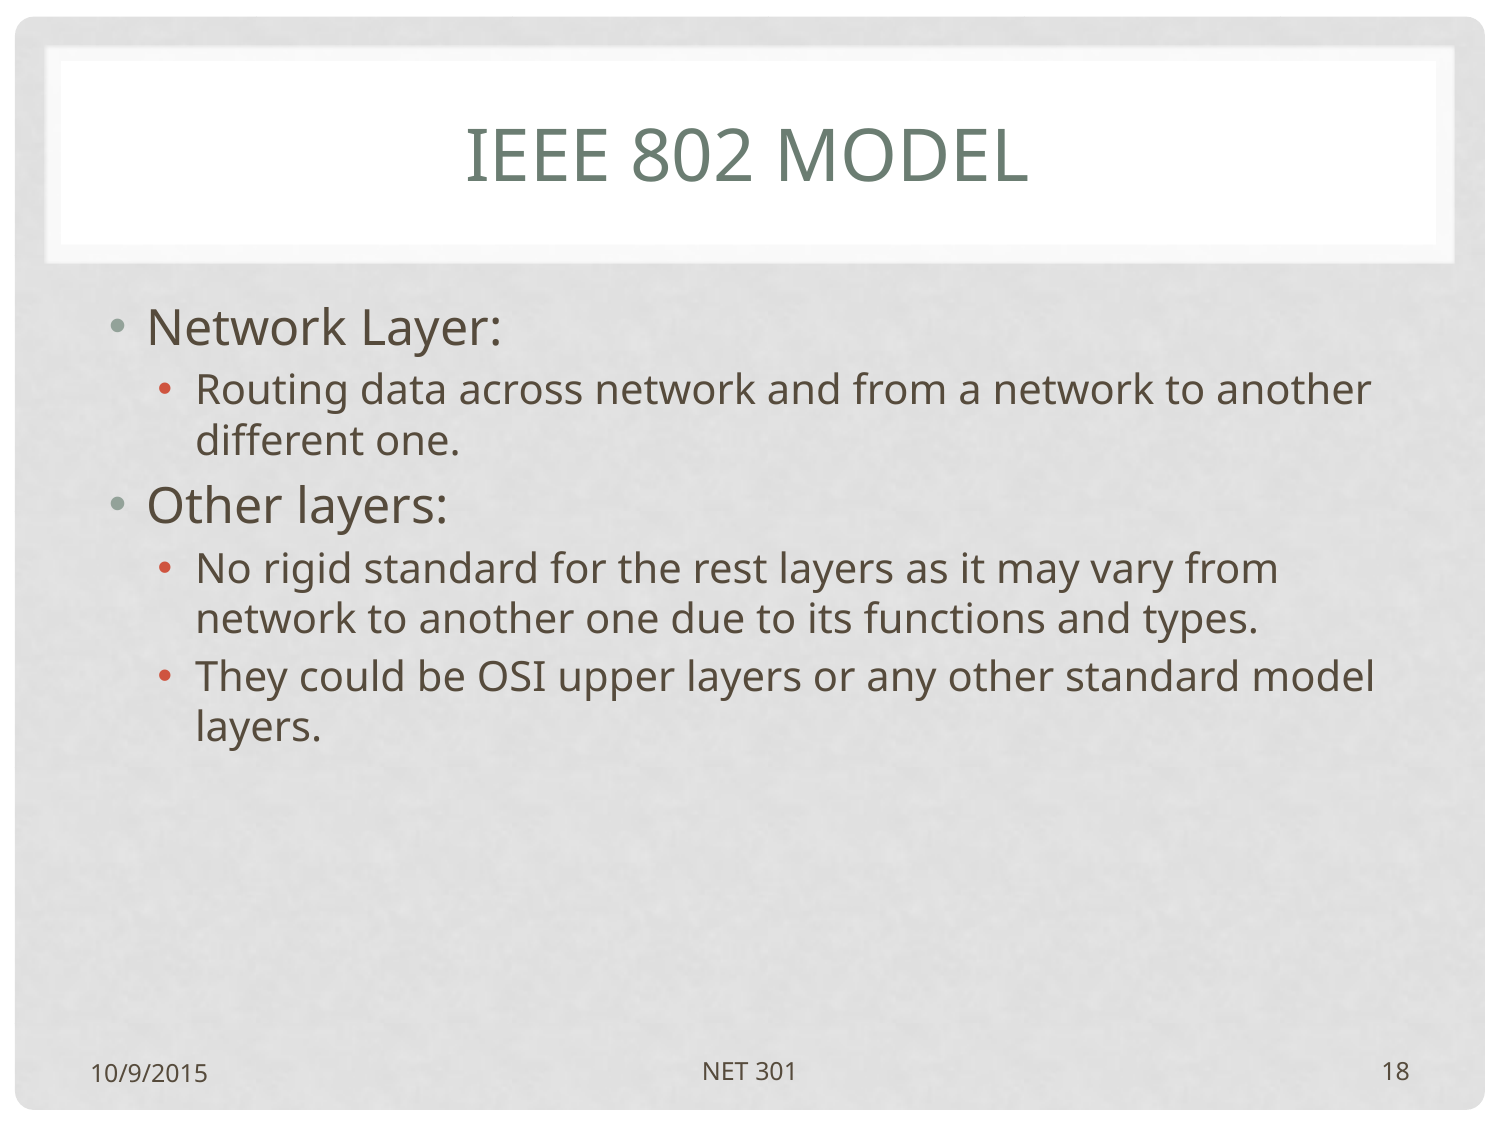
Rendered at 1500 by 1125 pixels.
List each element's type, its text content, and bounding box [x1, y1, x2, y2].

list Network Layer: Routing data across network and from a network to another different one. Other layers: No rigid standard for the rest layers as it may vary from network to another one due to its functions and types. They could be OSI upper layers or any other standard model layers. [75, 287, 1425, 1005]
slide_number 18 [1074, 1042, 1425, 1103]
title IEEE 802 model [69, 66, 1425, 238]
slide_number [75, 1042, 425, 1103]
footer NET 301 [512, 1042, 988, 1103]
